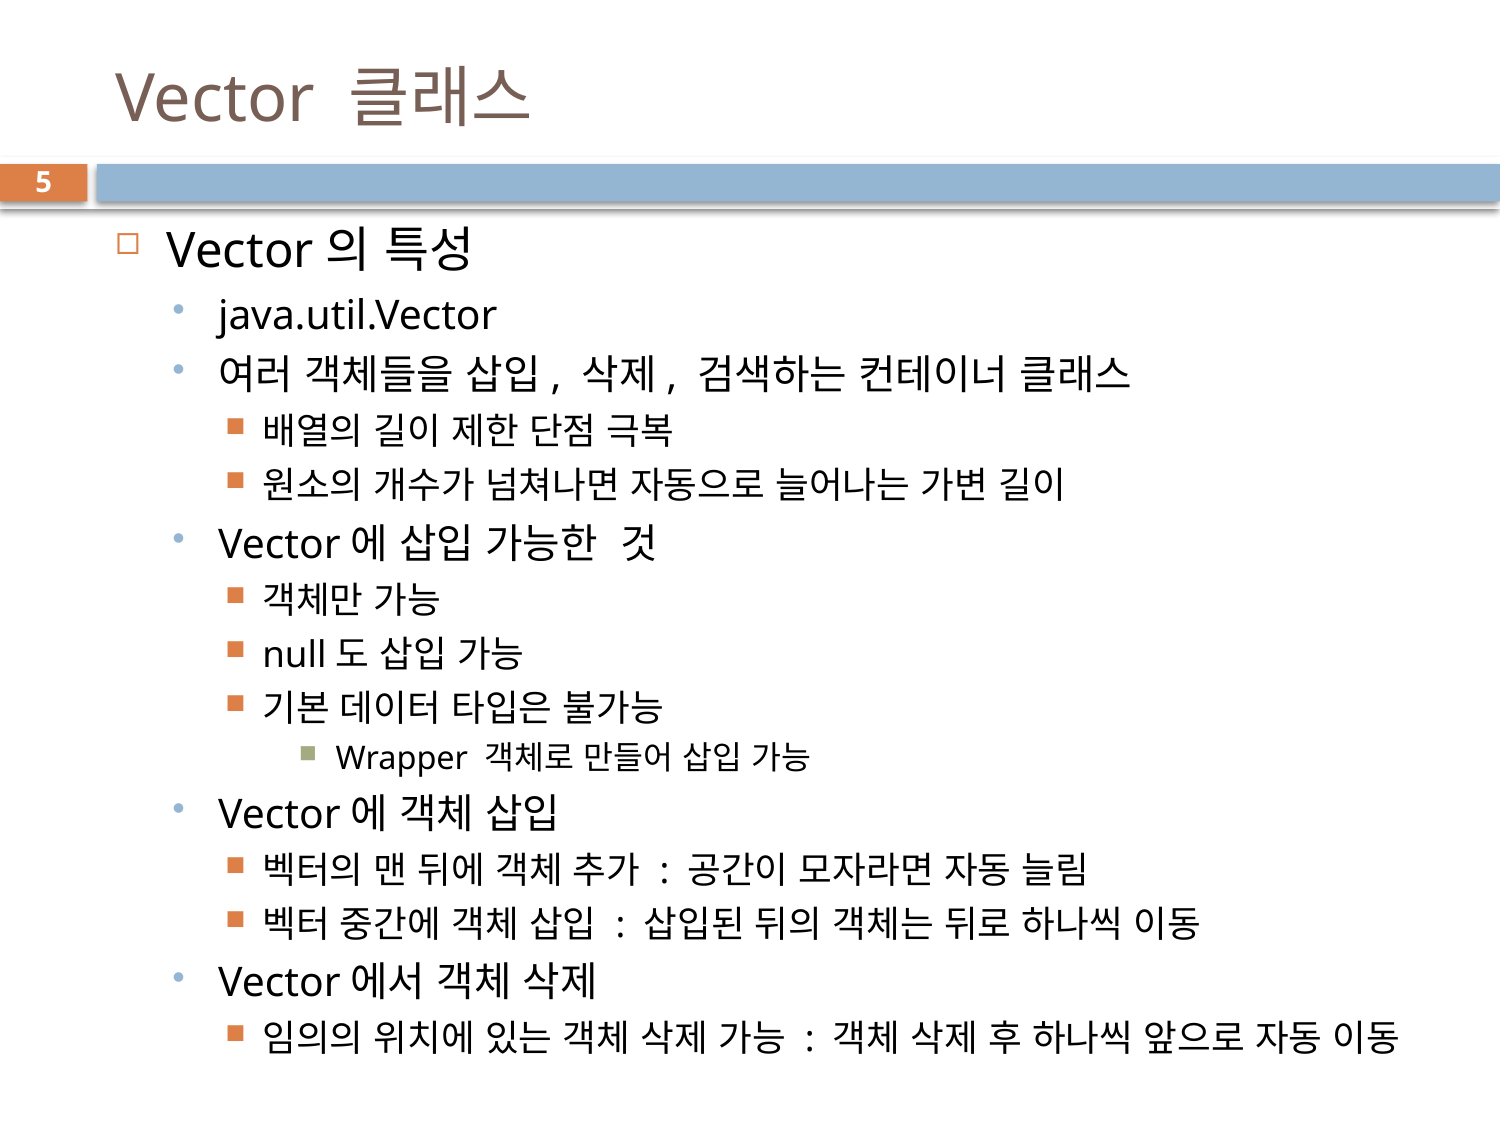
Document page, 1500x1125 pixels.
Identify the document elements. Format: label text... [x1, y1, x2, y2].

list Vector의 특성 java.util.Vector 여러 객체들을 삽입, 삭제, 검색하는 컨테이너 클래스 배열의 길이 제한 단점 극복 원소의 개수가 넘쳐나면 자동으로 늘어나는 가변 길이 Vector에 삽입 가능한 것 객체만 가능 null도 삽입 가능 기본 데이터 타입은 불가능 Wrapper 객체로 만들어 삽입 가능 Vector에 객체 삽입 벡터의 맨 뒤에 객체 추가 : 공간이 모자라면 자동 늘림 벡터 중간에 객체 삽입 : 삽입된 뒤의 객체는 뒤로 하나씩 이동 Vector에서 객체 삭제 임의의 위치에 있는 객체 삭제 가능 : 객체 삭제 후 하나씩 앞으로 자동 이동 [100, 210, 1438, 1079]
title Vector 클래스 [100, 37, 1438, 153]
slide_number 5 [0, 162, 88, 203]
